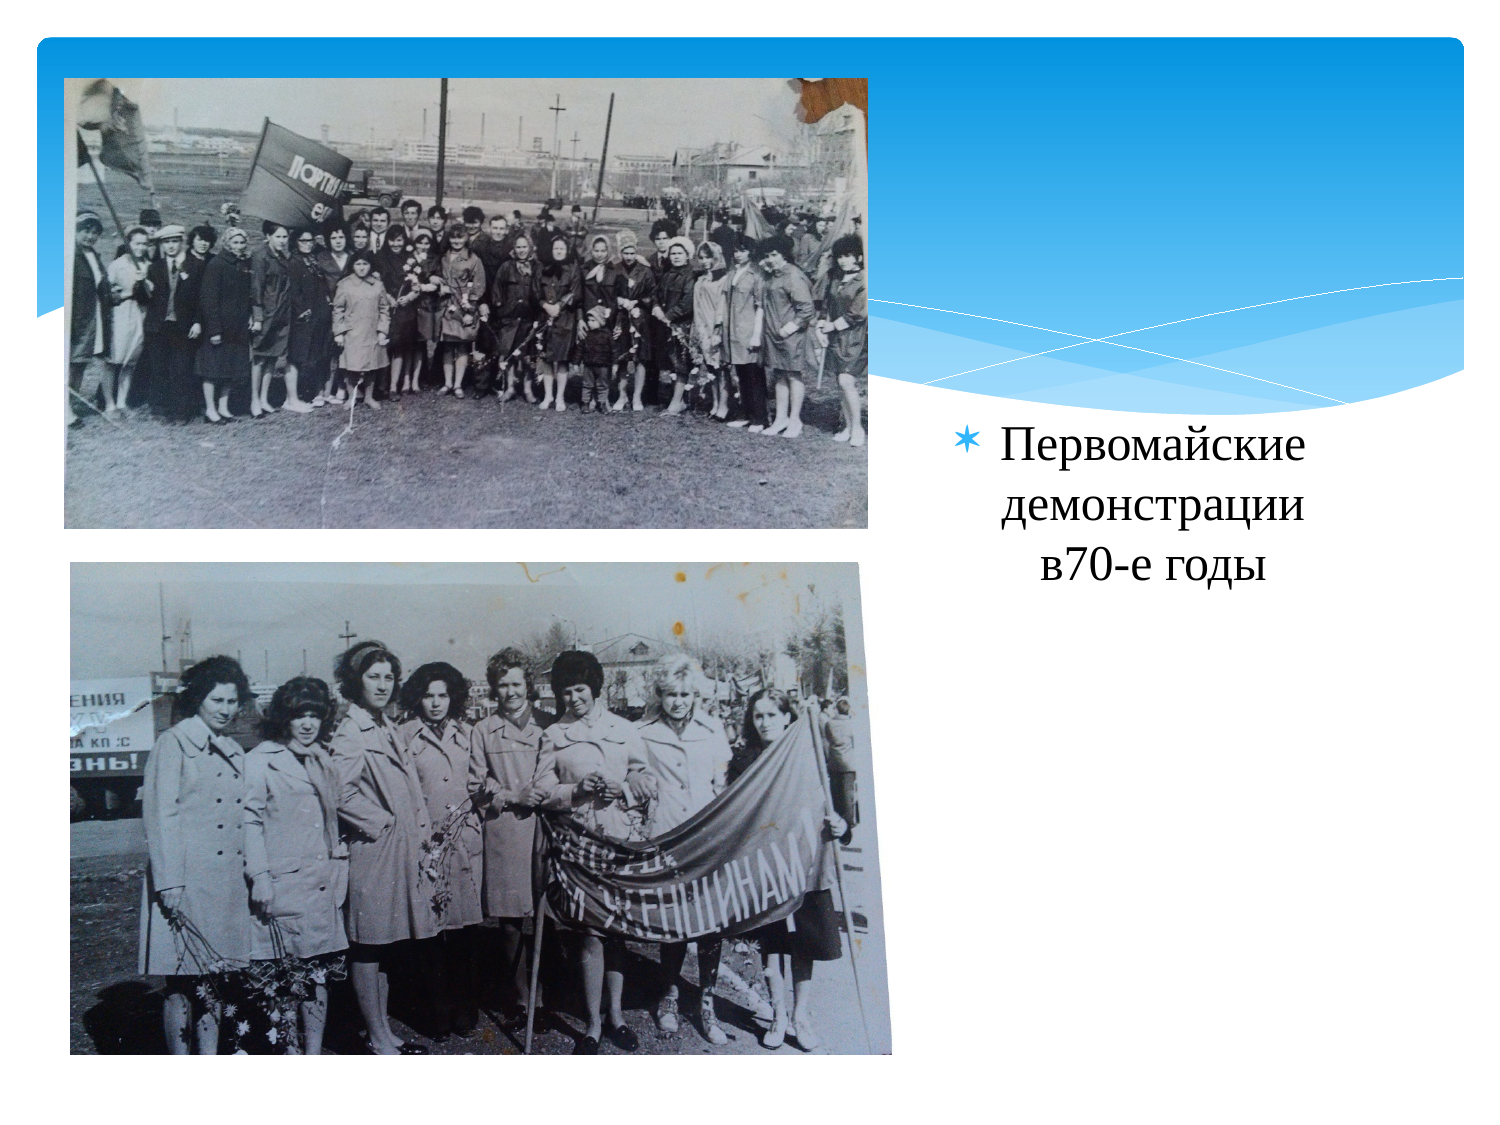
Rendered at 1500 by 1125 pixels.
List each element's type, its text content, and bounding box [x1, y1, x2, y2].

list Первомайские демонстрации в70-е годы [903, 78, 1359, 1005]
picture [70, 562, 894, 1055]
picture [64, 79, 868, 529]
